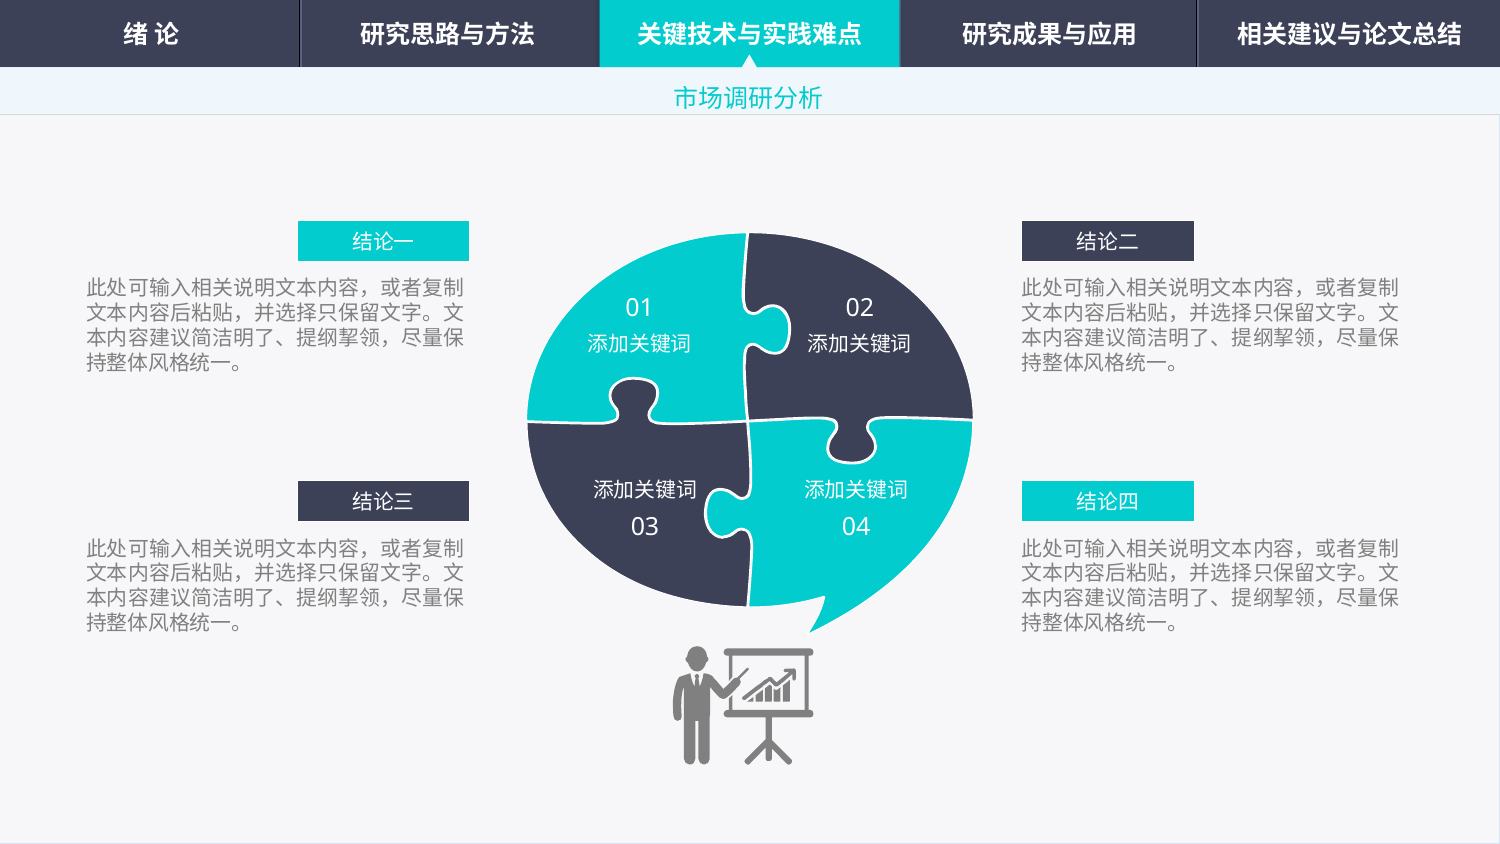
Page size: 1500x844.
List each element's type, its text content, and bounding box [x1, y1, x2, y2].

text_box 结论二 [1020, 219, 1196, 263]
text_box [526, 232, 974, 635]
text_box 相关建议与论文总结 [1199, 9, 1500, 59]
text_box 此处可输入相关说明文本内容，或者复制文本内容后粘贴，并选择只保留文字。文本内容建议简洁明了、提纲挈领，尽量保持整体风格统一。 [1021, 275, 1400, 376]
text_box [672, 645, 814, 766]
text_box 结论一 [295, 219, 472, 263]
text_box 结论四 [1020, 479, 1196, 523]
text_box 绪 论 [0, 9, 297, 59]
text_box 关键技术与实践难点 [599, 9, 899, 59]
text_box 市场调研分析 [658, 59, 839, 120]
text_box 结论三 [295, 479, 472, 523]
text_box 此处可输入相关说明文本内容，或者复制文本内容后粘贴，并选择只保留文字。文本内容建议简洁明了、提纲挈领，尽量保持整体风格统一。 [86, 535, 465, 636]
text_box 此处可输入相关说明文本内容，或者复制文本内容后粘贴，并选择只保留文字。文本内容建议简洁明了、提纲挈领，尽量保持整体风格统一。 [86, 275, 465, 376]
text_box 此处可输入相关说明文本内容，或者复制文本内容后粘贴，并选择只保留文字。文本内容建议简洁明了、提纲挈领，尽量保持整体风格统一。 [1021, 535, 1400, 636]
text_box 研究思路与方法 [297, 9, 599, 59]
text_box 研究成果与应用 [899, 9, 1199, 59]
